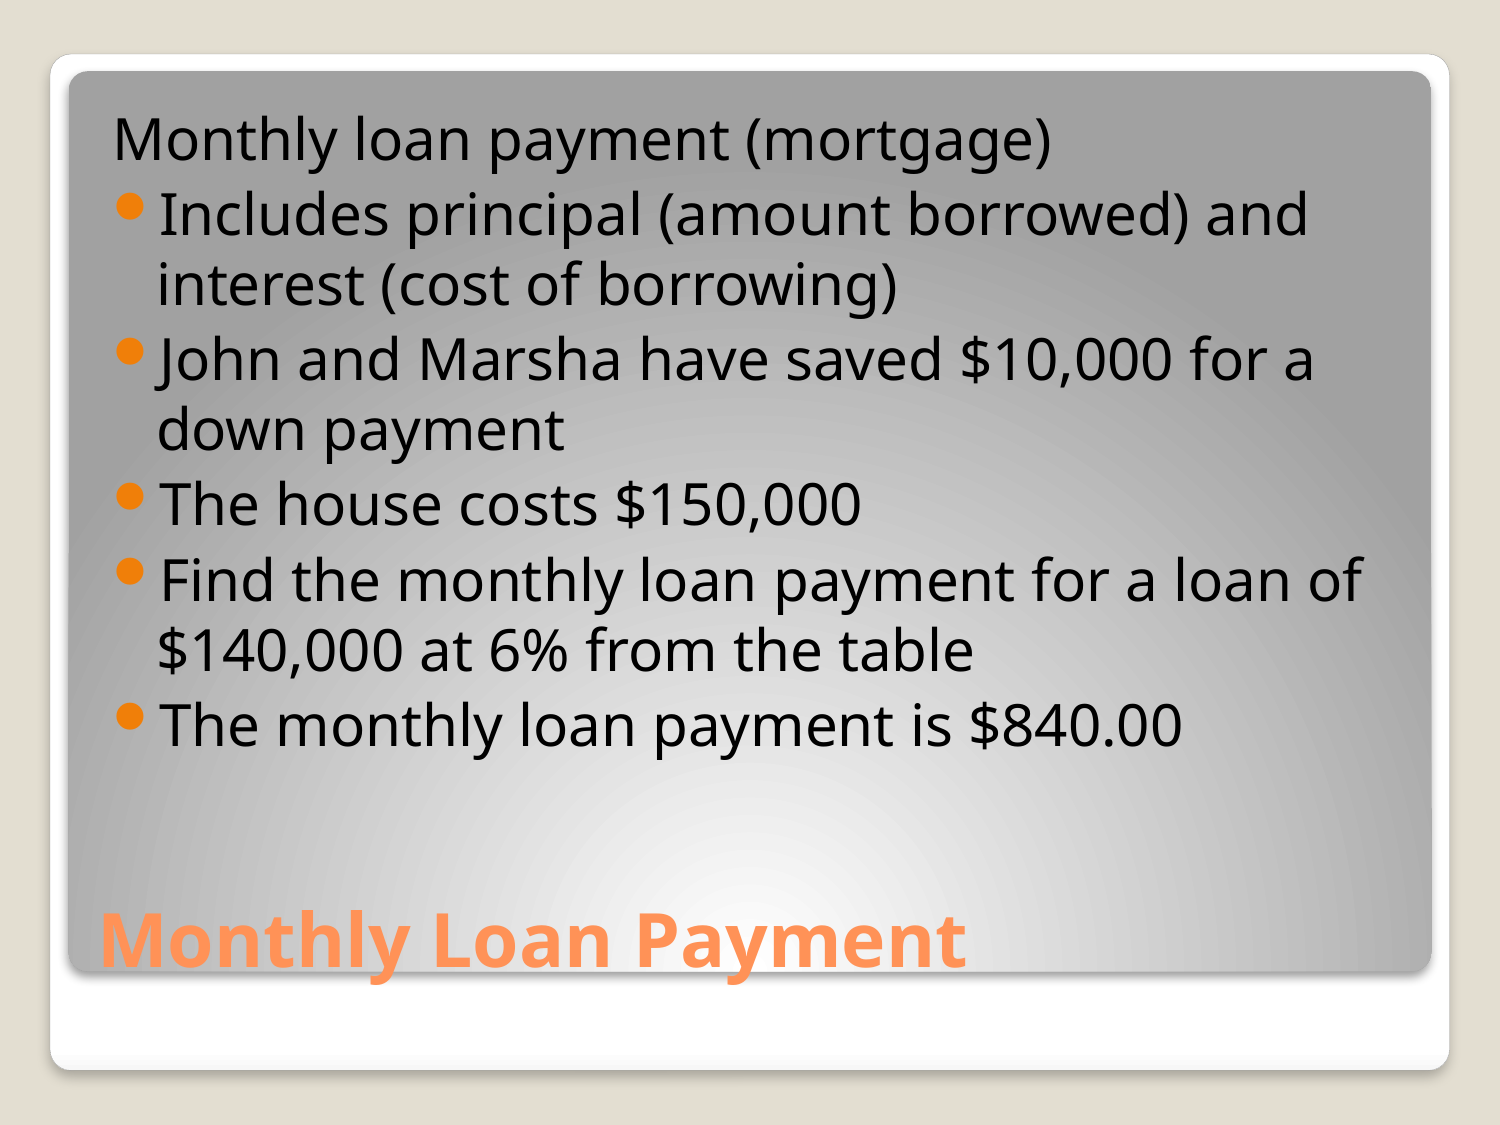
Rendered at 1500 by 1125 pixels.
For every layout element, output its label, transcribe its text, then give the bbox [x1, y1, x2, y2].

title Monthly Loan Payment [82, 817, 1425, 990]
list Monthly loan payment (mortgage) Includes principal (amount borrowed) and interest (cost of borrowing) John and Marsha have saved $10,000 for a down payment The house costs $150,000 Find the monthly loan payment for a loan of $140,000 at 6% from the table The monthly loan payment is $840.00 [82, 86, 1425, 774]
